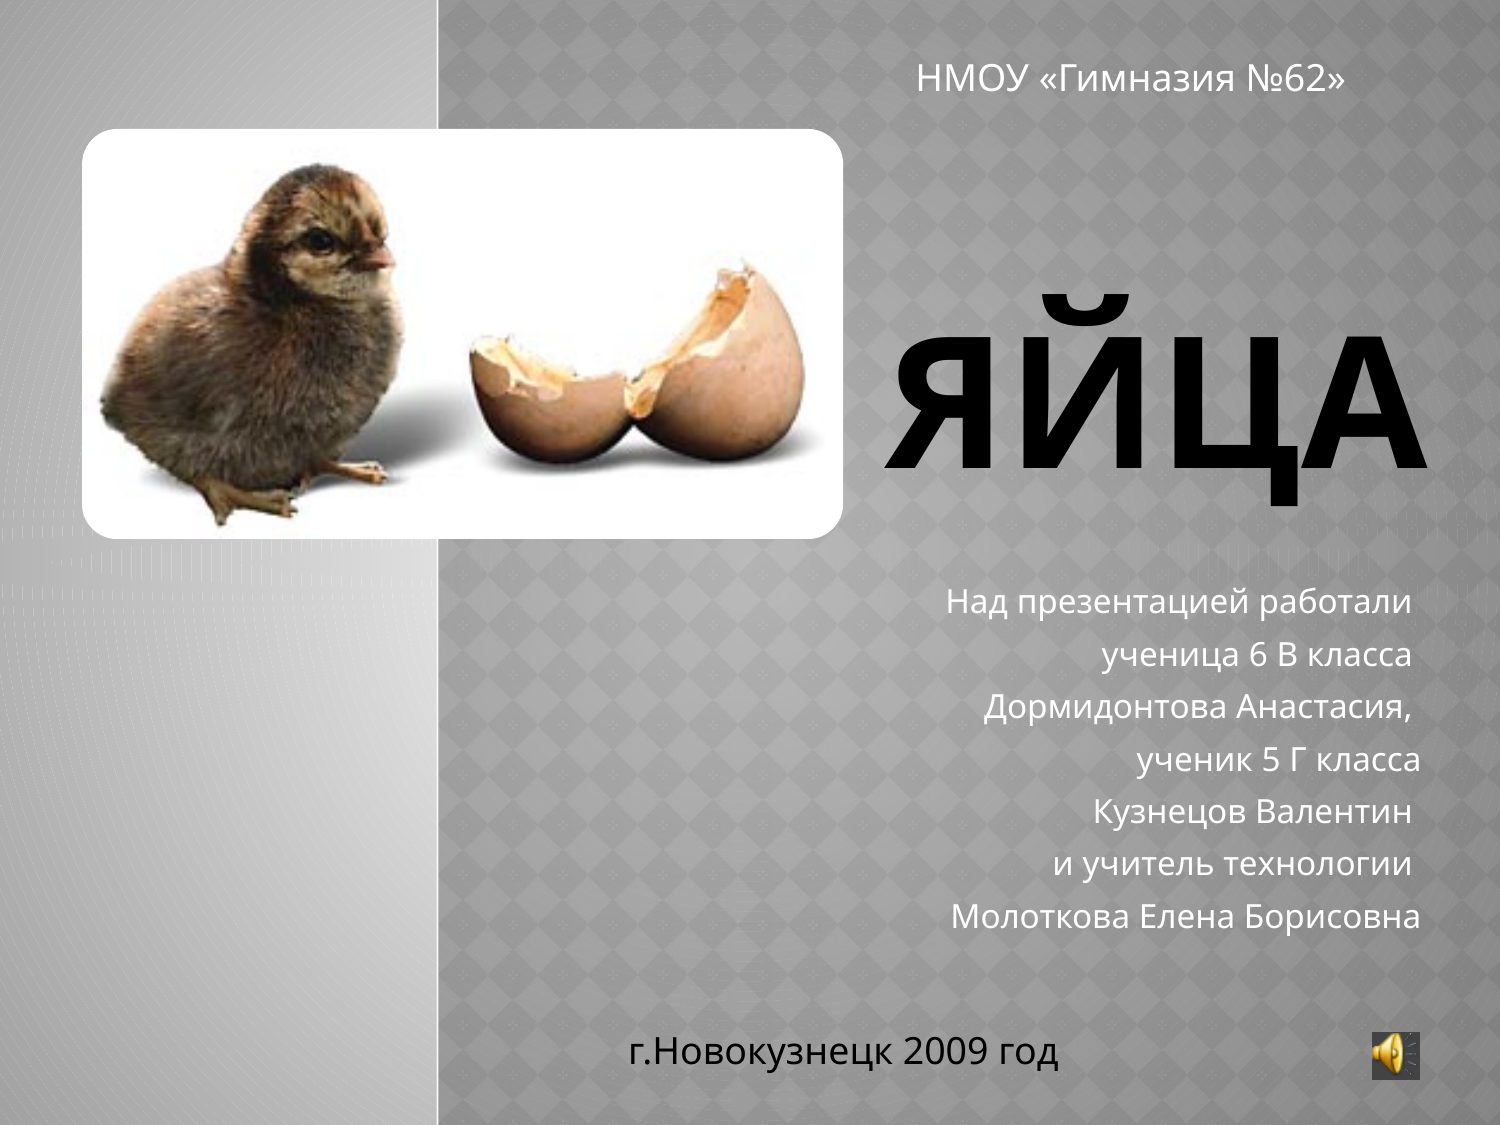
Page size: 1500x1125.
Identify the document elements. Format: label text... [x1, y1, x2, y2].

subtitle Над презентацией работали ученица 6 В класса Дормидонтова Анастасия, ученик 5 Г класса Кузнецов Валентин и учитель технологии Молоткова Елена Борисовна [527, 580, 1430, 1032]
text_box НМОУ «Гимназия №62» [831, 46, 1430, 107]
title ЯЙЦА [597, 35, 1436, 506]
picture [81, 128, 844, 540]
picture [1370, 1030, 1422, 1082]
text_box г.Новокузнецк 2009 год [527, 1019, 1161, 1080]
